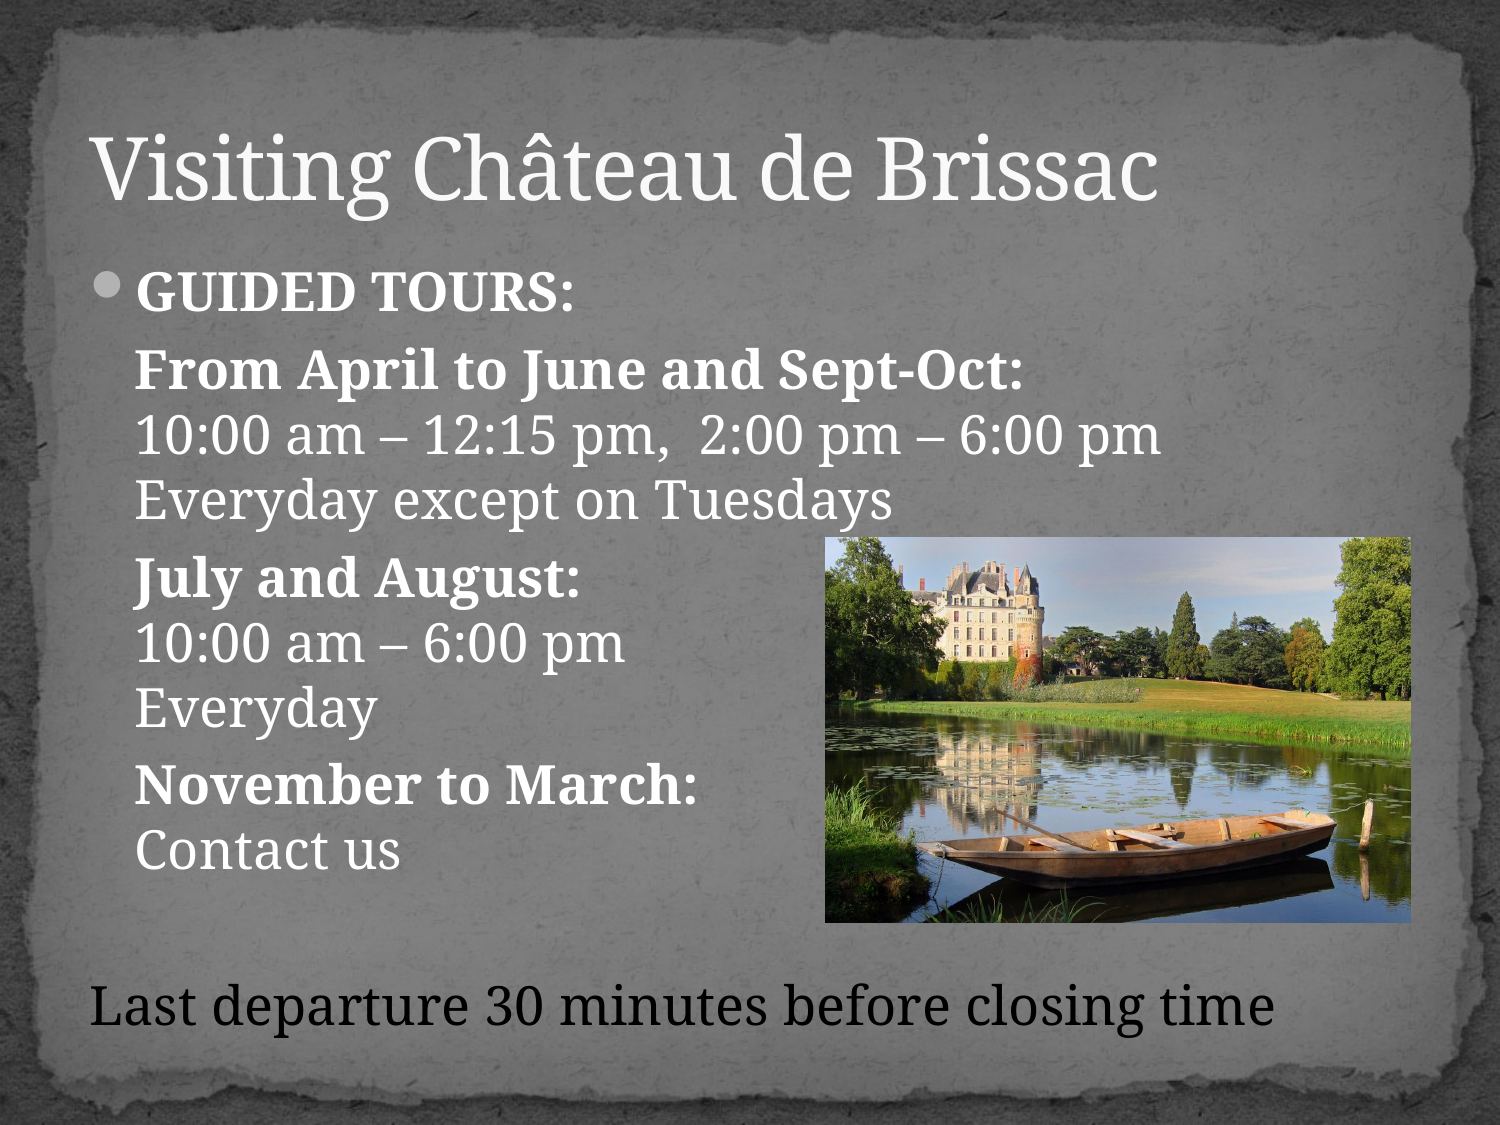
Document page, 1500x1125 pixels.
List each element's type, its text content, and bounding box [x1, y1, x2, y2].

list GUIDED TOURS: From April to June and Sept-Oct: 10:00 am – 12:15 pm, 2:00 pm – 6:00 pm Everyday except on Tuesdays July and August: 10:00 am – 6:00 pm Everyday November to March: Contact us Last departure 30 minutes before closing time [75, 249, 1425, 1088]
picture [825, 537, 1411, 923]
title Visiting Château de Brissac [74, 24, 1425, 225]
